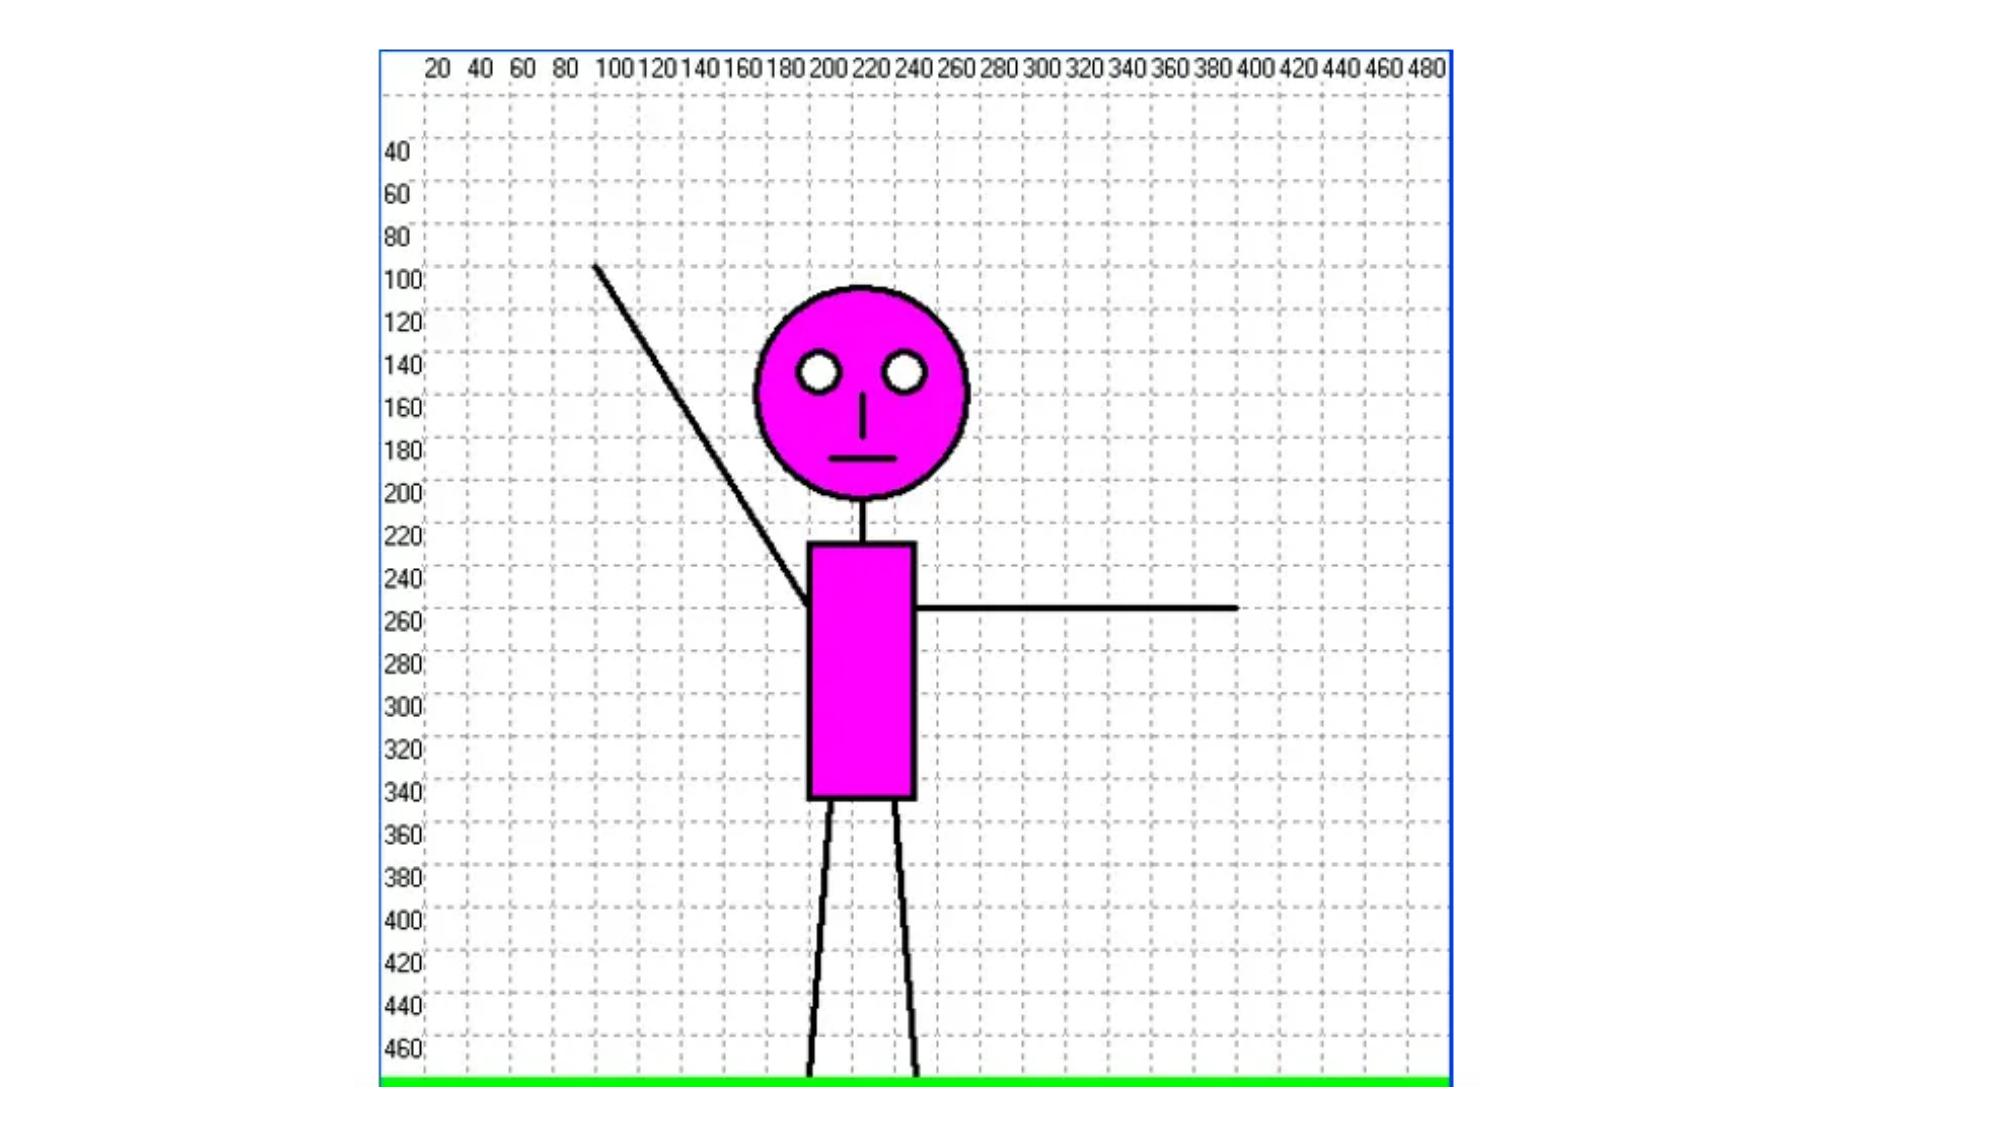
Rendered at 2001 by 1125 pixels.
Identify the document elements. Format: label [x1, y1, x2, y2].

list [354, 24, 1481, 1087]
